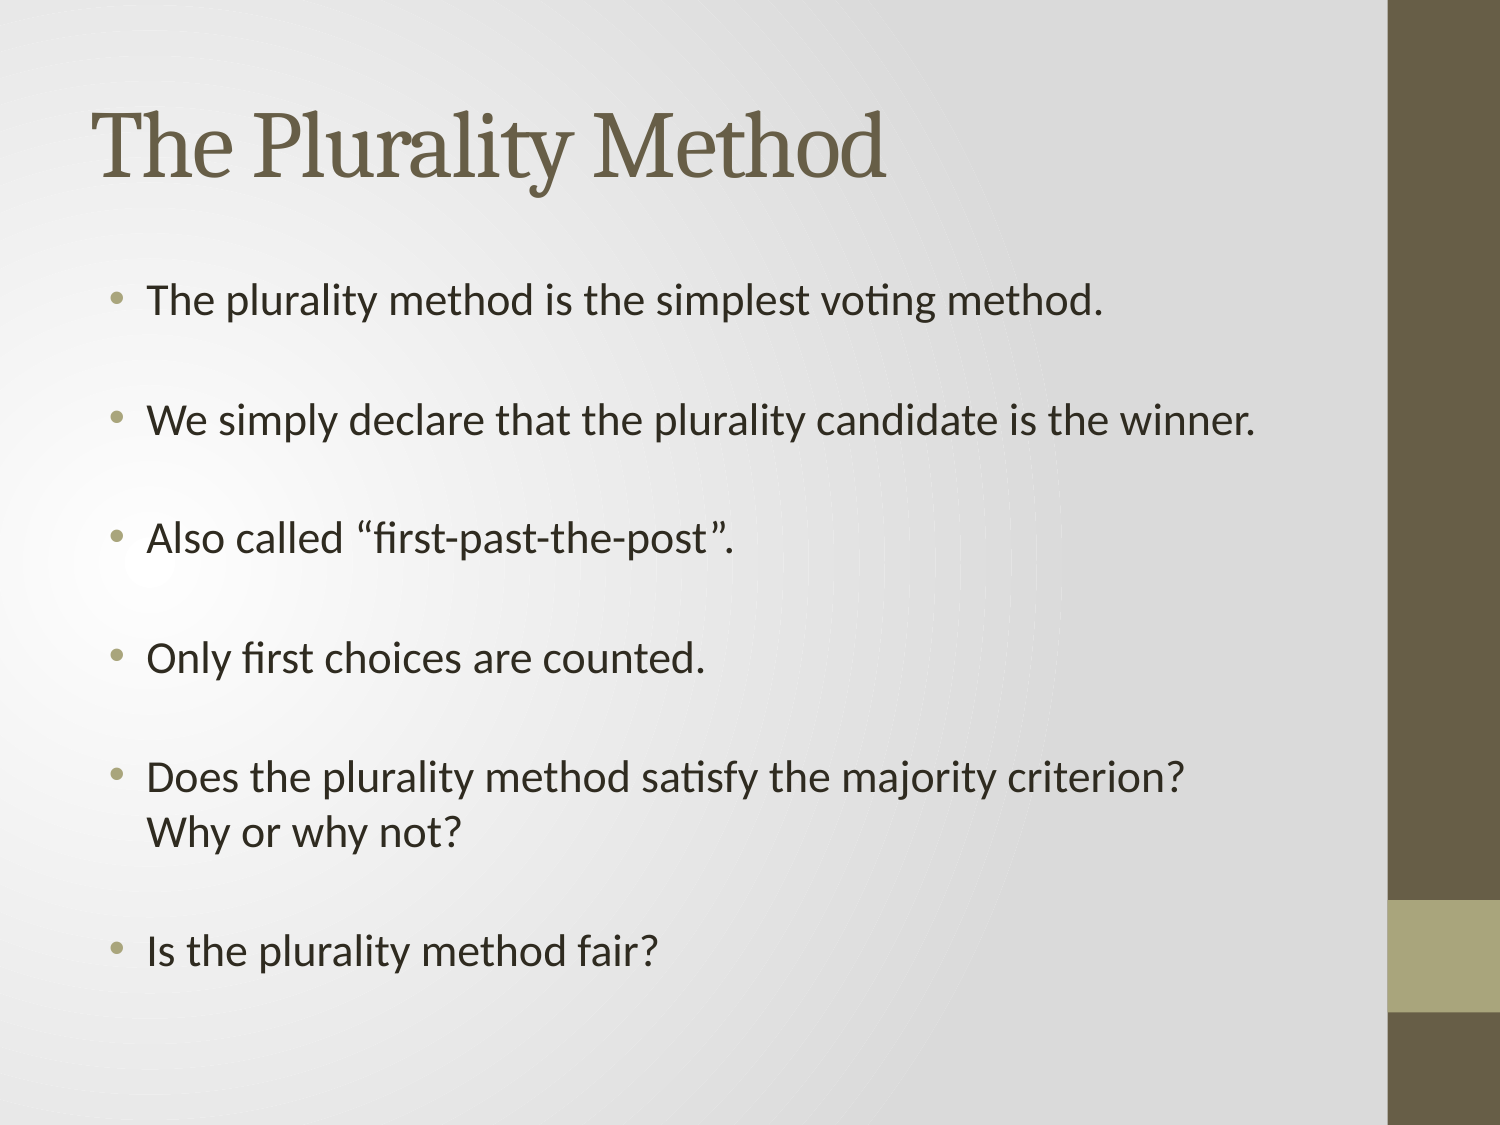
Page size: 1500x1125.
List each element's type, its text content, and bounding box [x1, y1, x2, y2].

list The plurality method is the simplest voting method. We simply declare that the plurality candidate is the winner. Also called “first-past-the-post”. Only first choices are counted. Does the plurality method satisfy the majority criterion? Why or why not? Is the plurality method fair? [75, 262, 1325, 1050]
title The Plurality Method [75, 45, 1325, 233]
